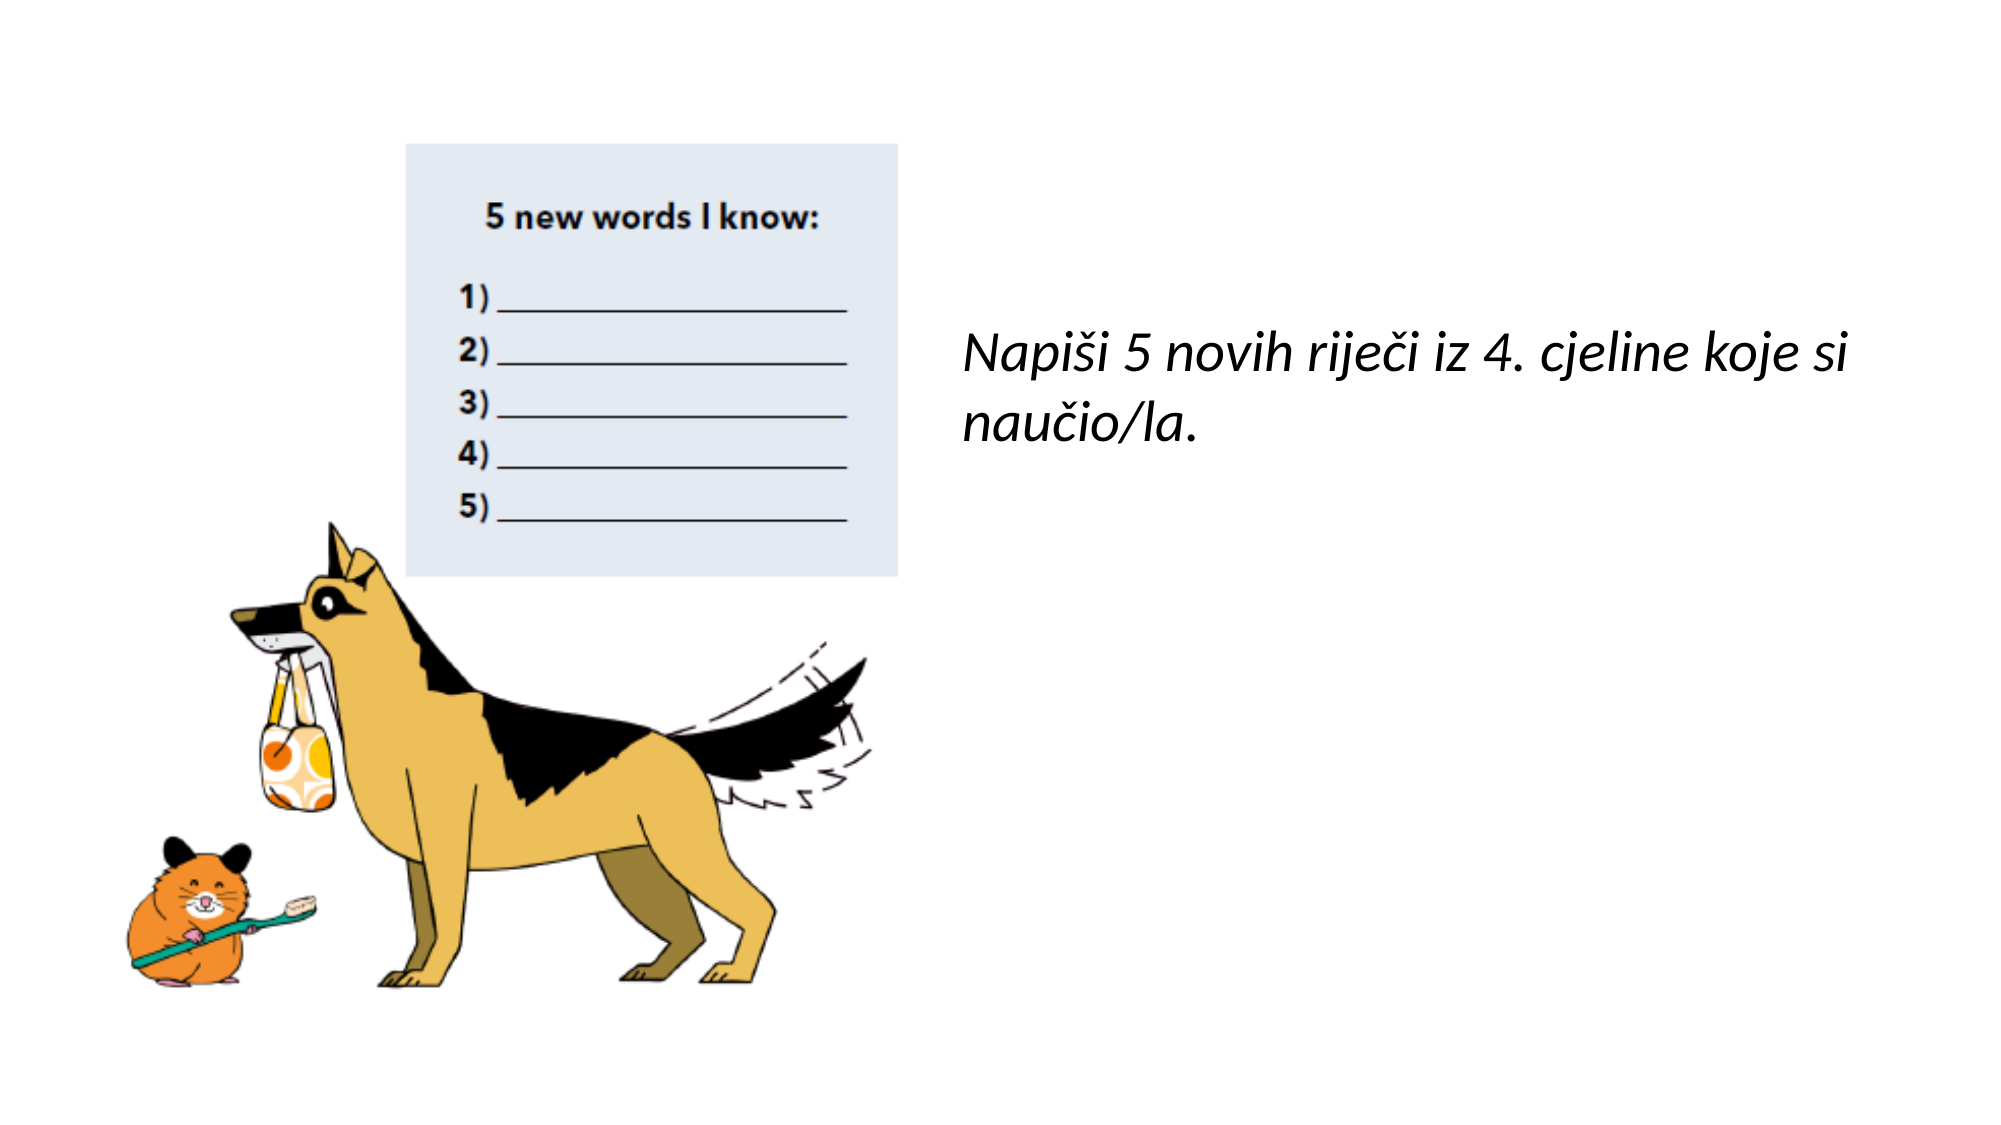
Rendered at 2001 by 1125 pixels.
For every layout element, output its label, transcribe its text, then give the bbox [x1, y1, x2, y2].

picture [79, 138, 898, 1004]
text_box Napiši 5 novih riječi iz 4. cjeline koje si naučio/la. [948, 305, 1880, 461]
